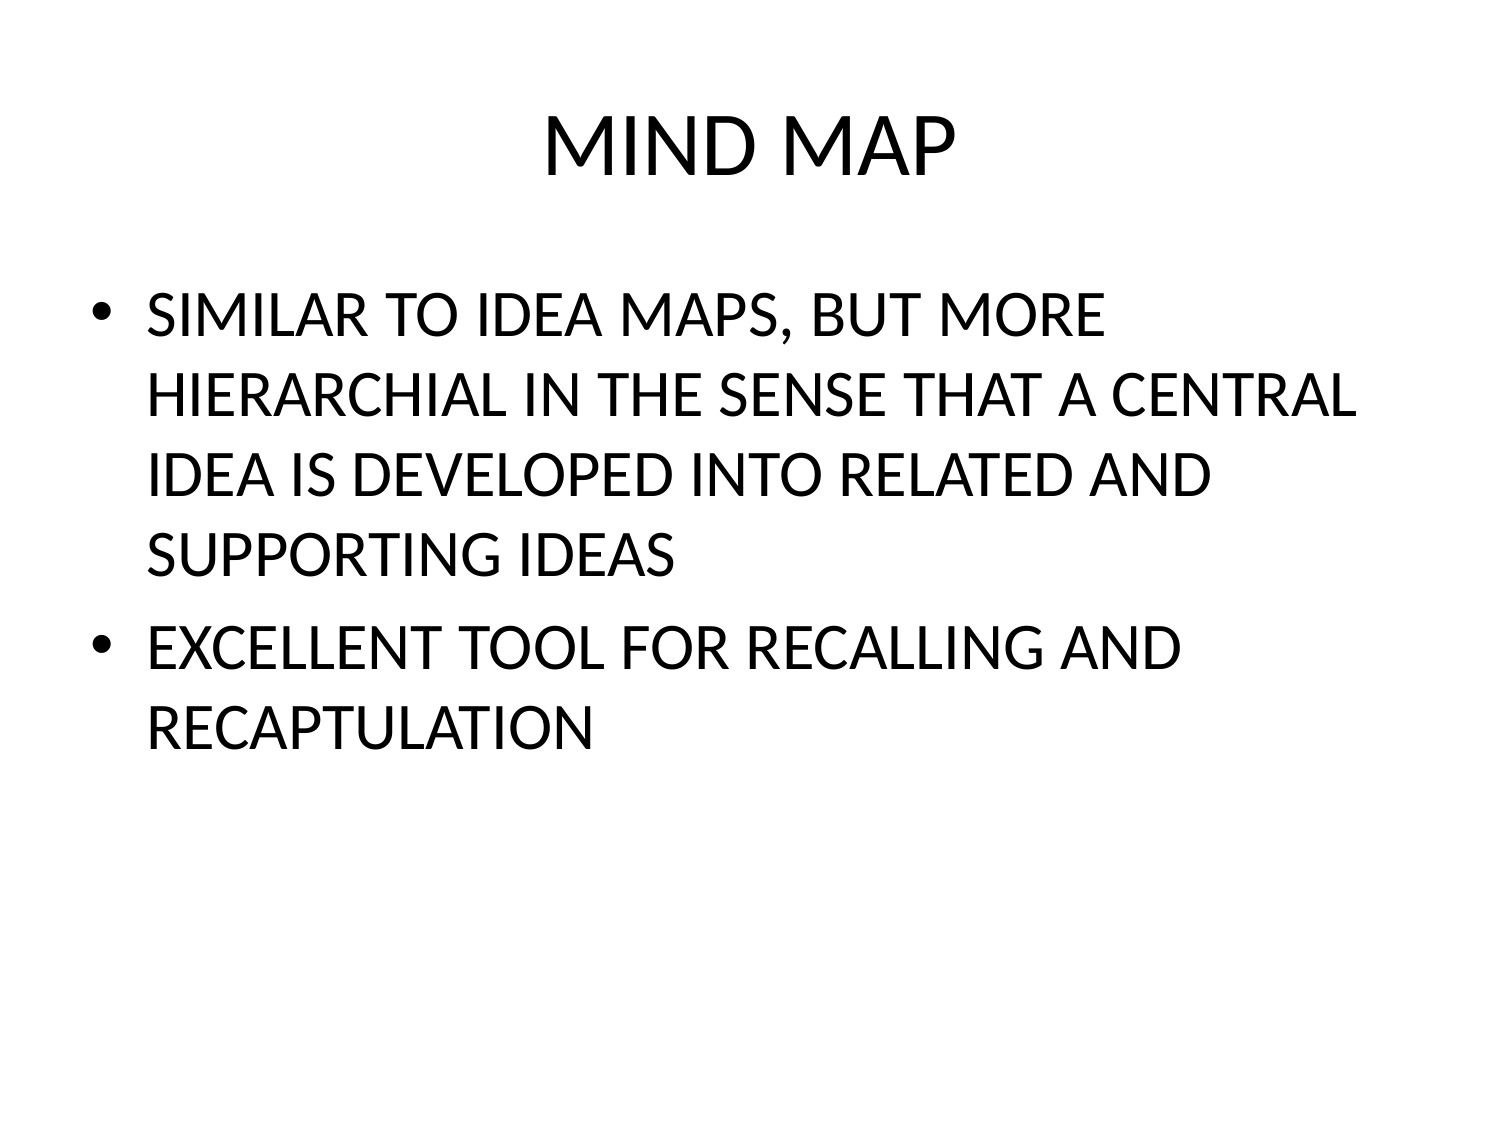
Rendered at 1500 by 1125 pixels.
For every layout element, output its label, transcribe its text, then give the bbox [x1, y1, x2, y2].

list SIMILAR TO IDEA MAPS, BUT MORE HIERARCHIAL IN THE SENSE THAT A CENTRAL IDEA IS DEVELOPED INTO RELATED AND SUPPORTING IDEAS EXCELLENT TOOL FOR RECALLING AND RECAPTULATION [75, 262, 1425, 1005]
title MIND MAP [75, 45, 1425, 233]
